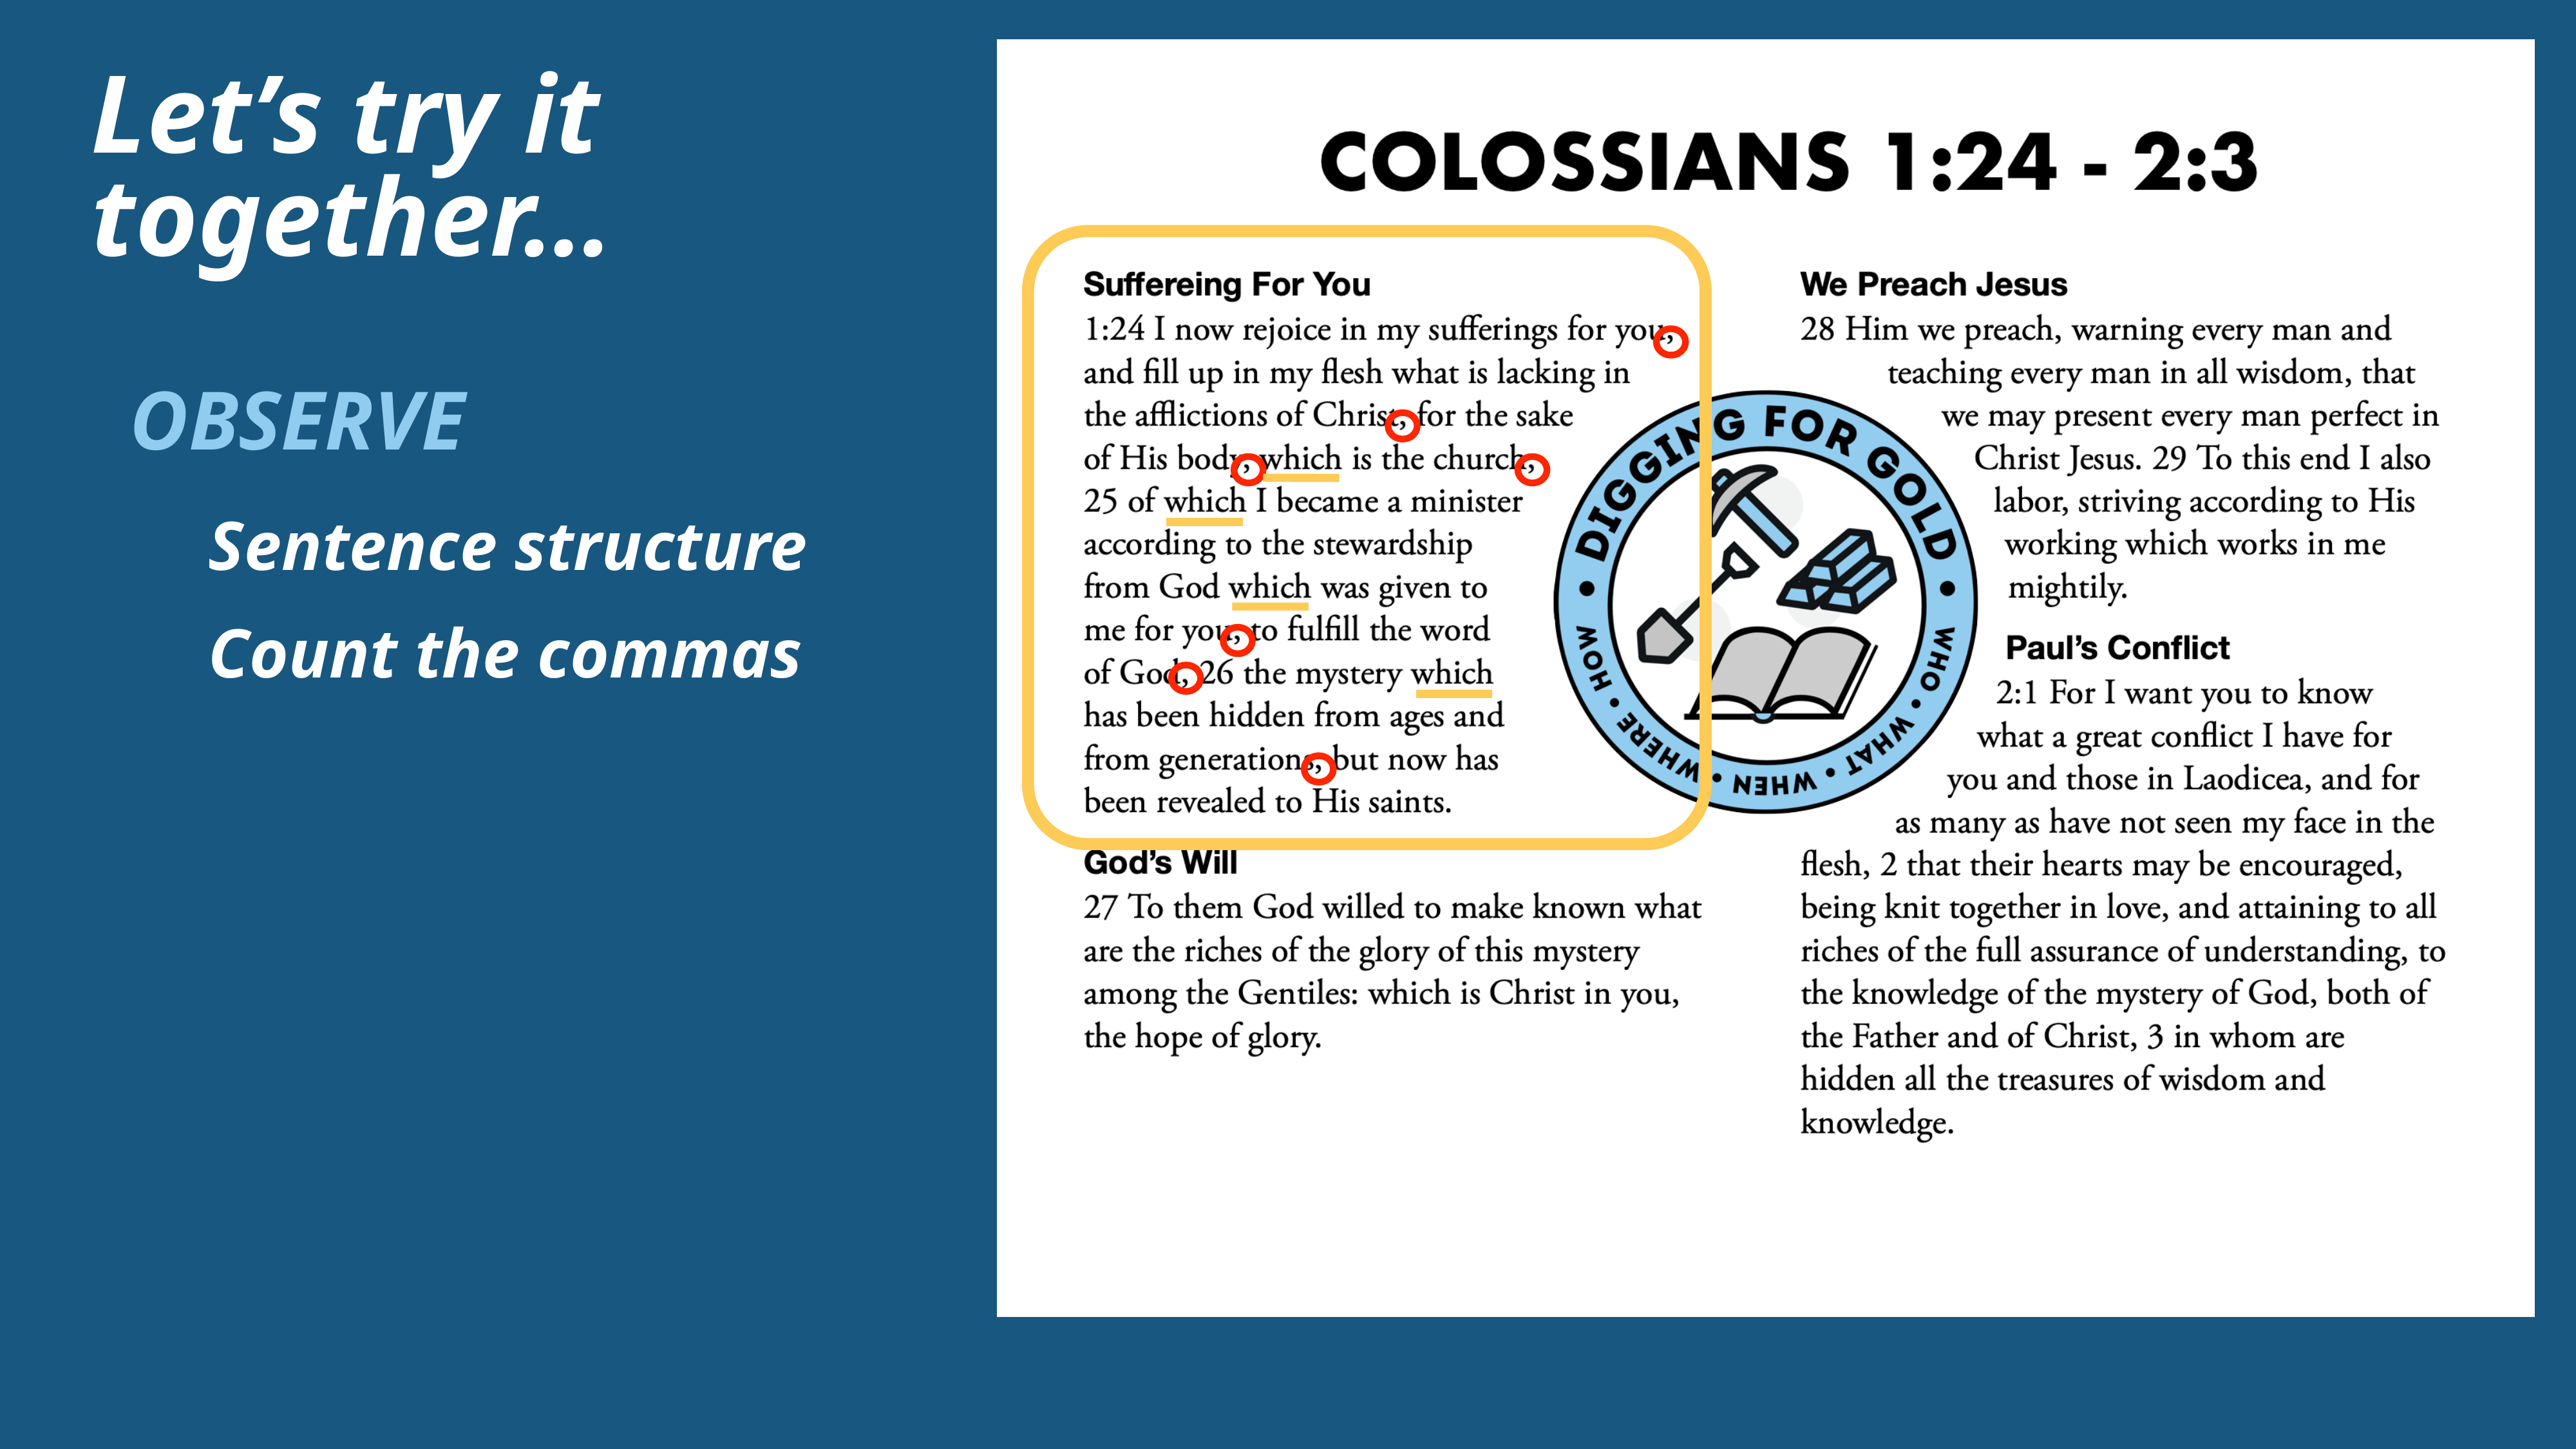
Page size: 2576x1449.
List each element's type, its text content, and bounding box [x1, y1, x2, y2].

text_box Let’s try it together… [86, 65, 715, 282]
text_box Sentence structure [203, 519, 912, 587]
text_box Count the commas [203, 627, 912, 695]
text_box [1166, 477, 1493, 694]
picture [997, 39, 2535, 1317]
text_box OBSERVE [124, 382, 925, 471]
